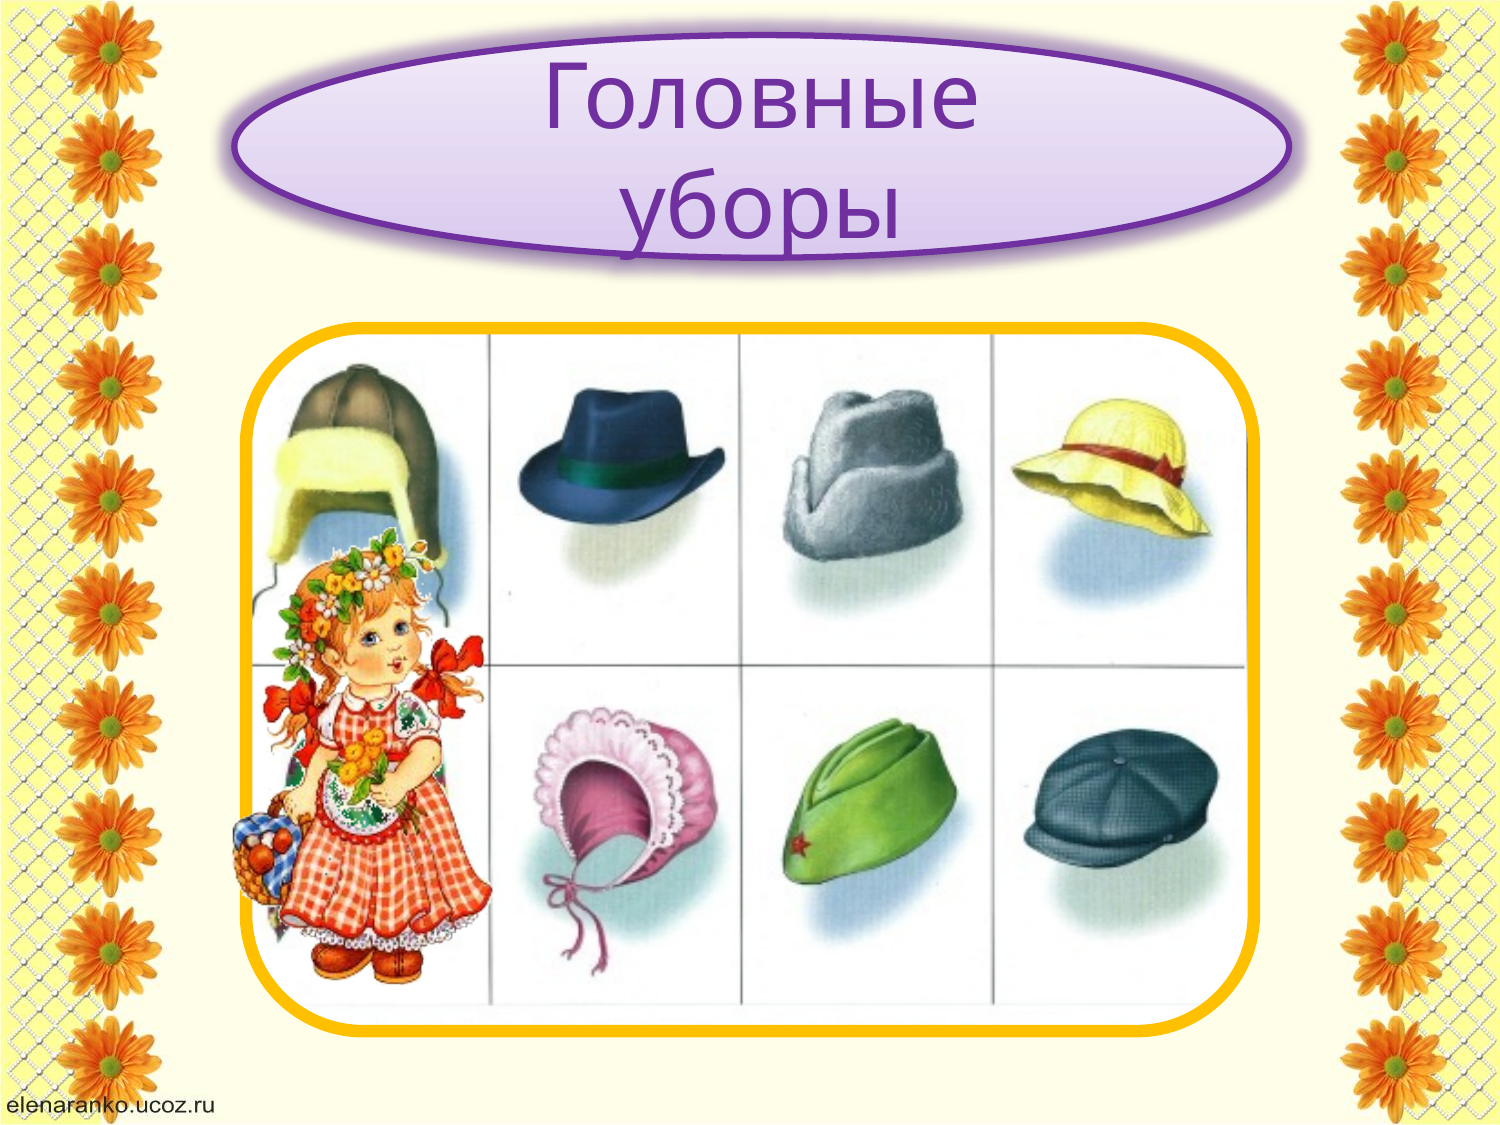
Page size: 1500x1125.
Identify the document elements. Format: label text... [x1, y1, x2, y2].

picture [0, 0, 1500, 1125]
text_box Головные уборы [233, 34, 1290, 259]
